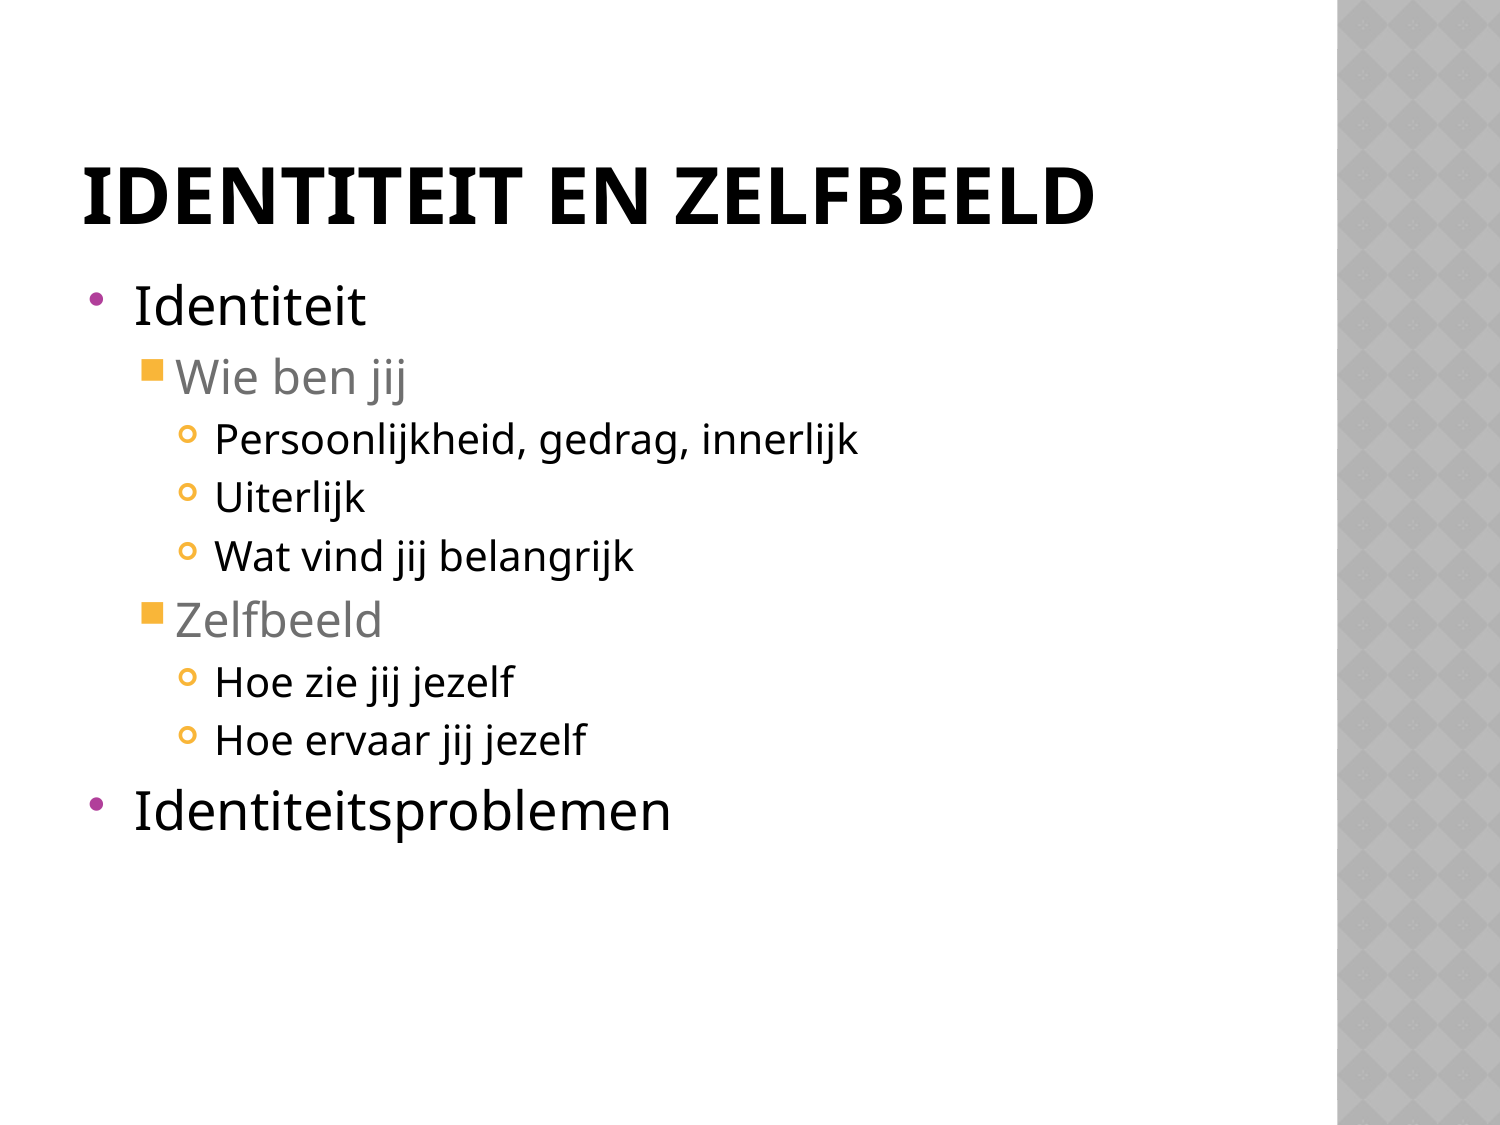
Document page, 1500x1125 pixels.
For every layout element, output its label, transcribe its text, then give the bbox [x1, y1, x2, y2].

title Identiteit en zelfbeeld [75, 52, 1263, 240]
list Identiteit Wie ben jij Persoonlijkheid, gedrag, innerlijk Uiterlijk Wat vind jij belangrijk Zelfbeeld Hoe zie jij jezelf Hoe ervaar jij jezelf Identiteitsproblemen [75, 264, 1263, 1059]
